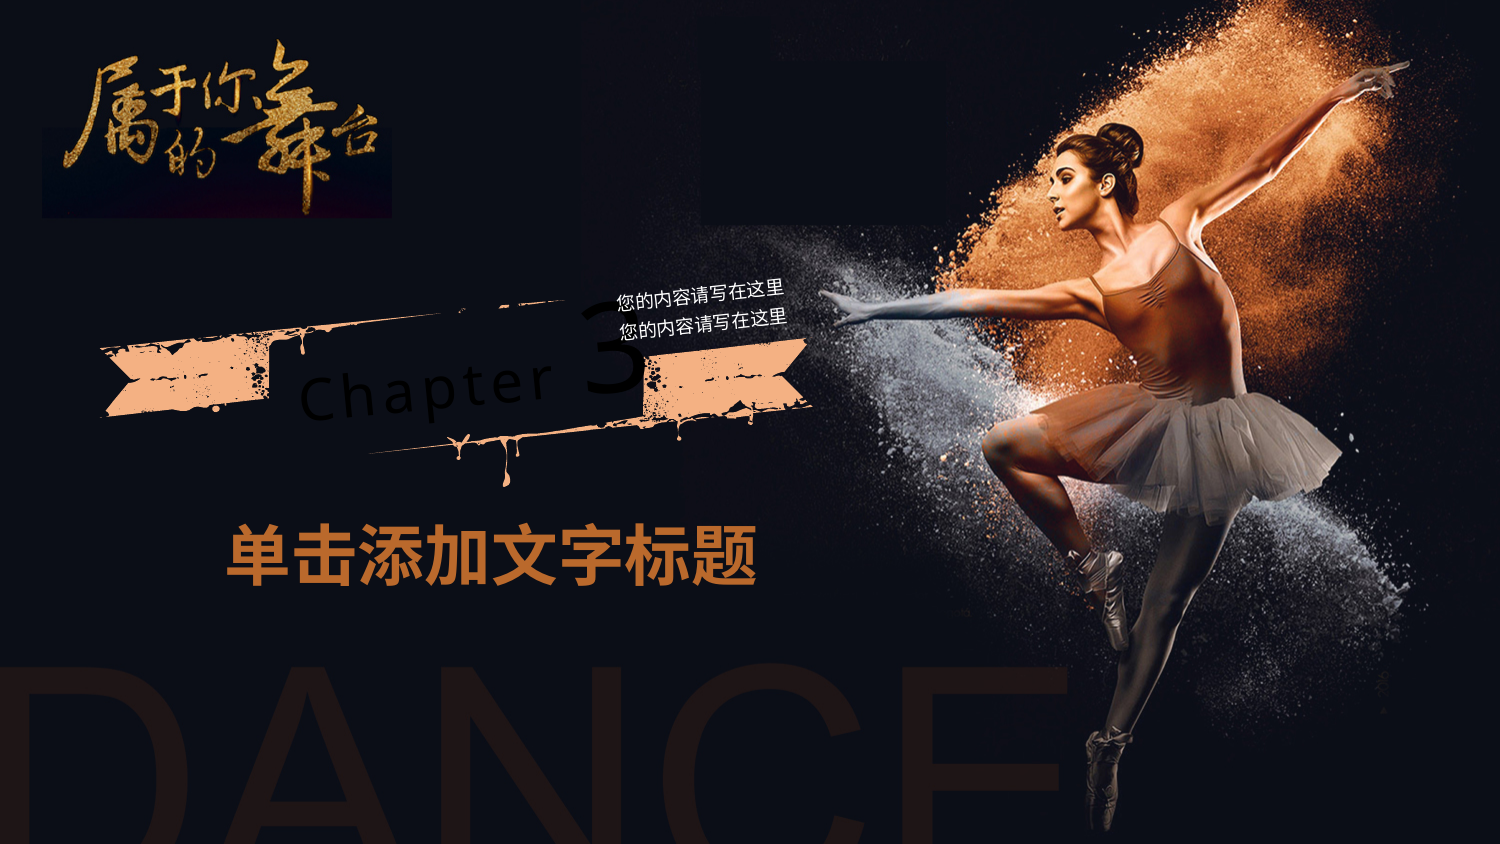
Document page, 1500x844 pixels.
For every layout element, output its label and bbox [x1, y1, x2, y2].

text_box [99, 269, 813, 487]
picture [0, 0, 1500, 844]
